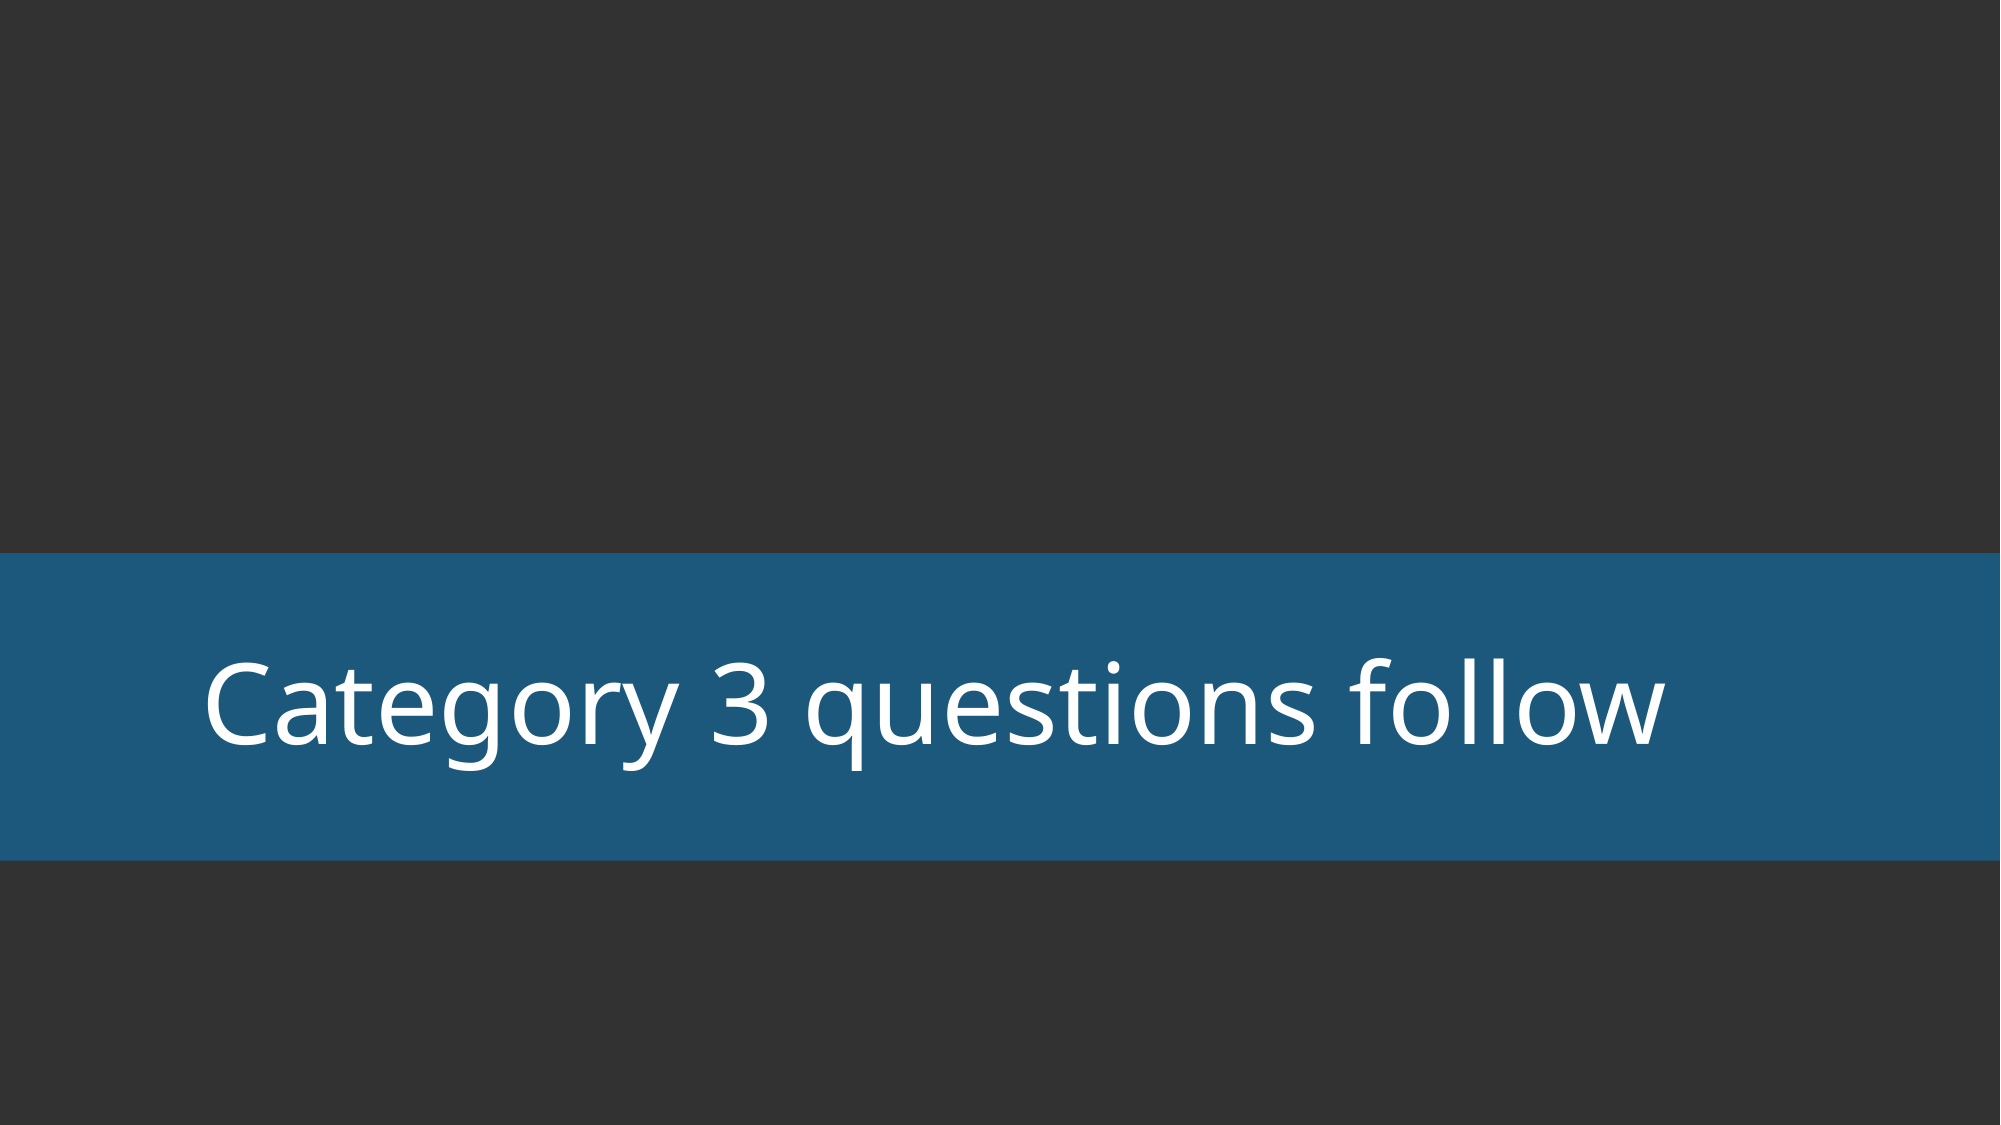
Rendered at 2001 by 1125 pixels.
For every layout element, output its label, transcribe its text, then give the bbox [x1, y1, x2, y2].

title Category 3 questions follow [185, 577, 1963, 838]
